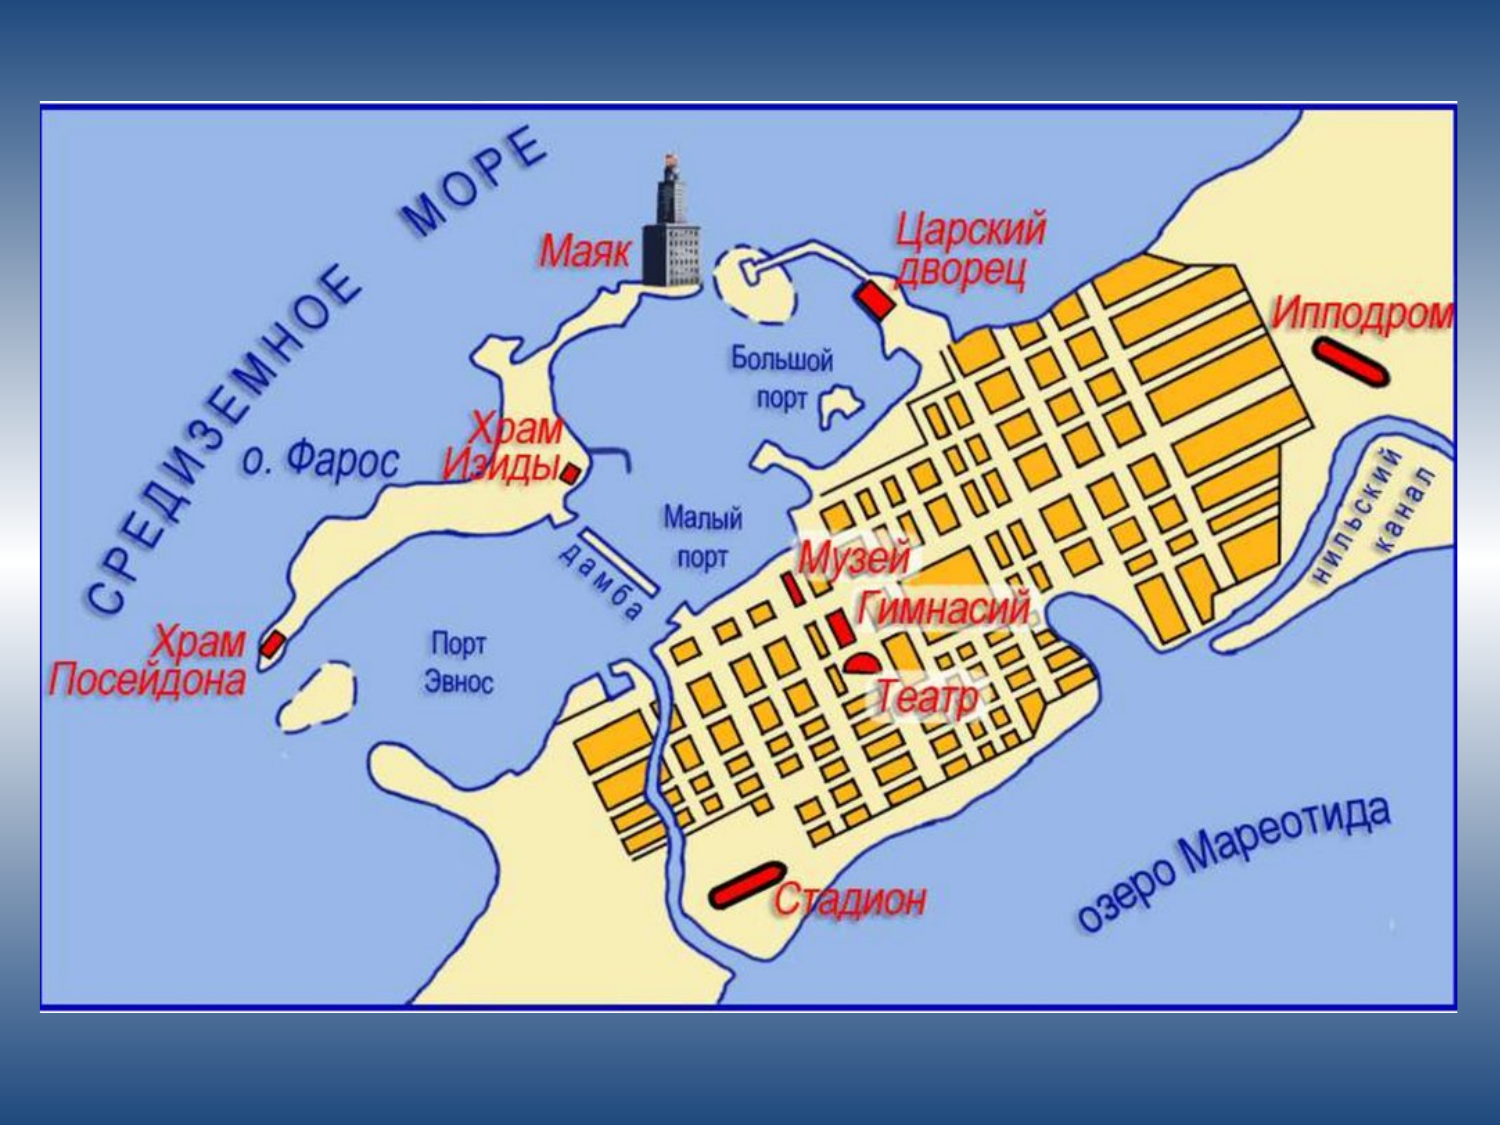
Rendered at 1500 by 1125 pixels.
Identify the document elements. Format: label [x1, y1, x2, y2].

picture [39, 101, 1458, 1014]
